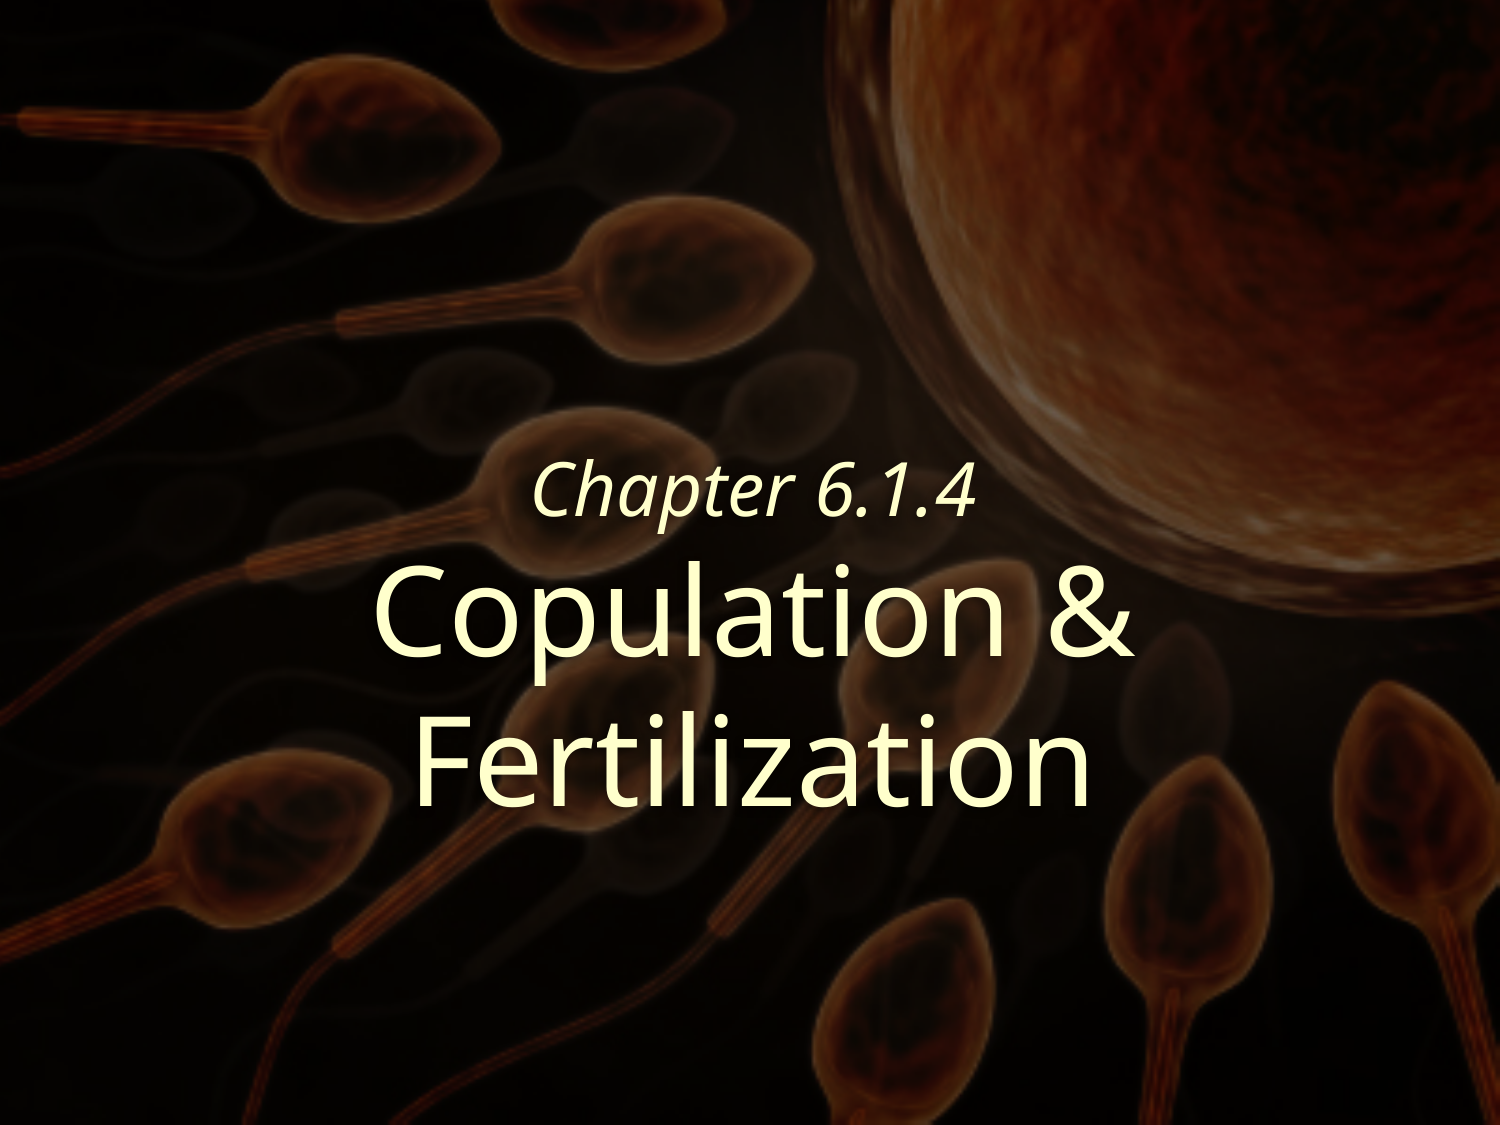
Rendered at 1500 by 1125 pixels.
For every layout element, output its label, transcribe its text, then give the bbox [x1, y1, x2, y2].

text_box Chapter 6.1.4 Copulation & Fertilization [129, 433, 1376, 839]
text_box [0, 0, 1500, 1125]
